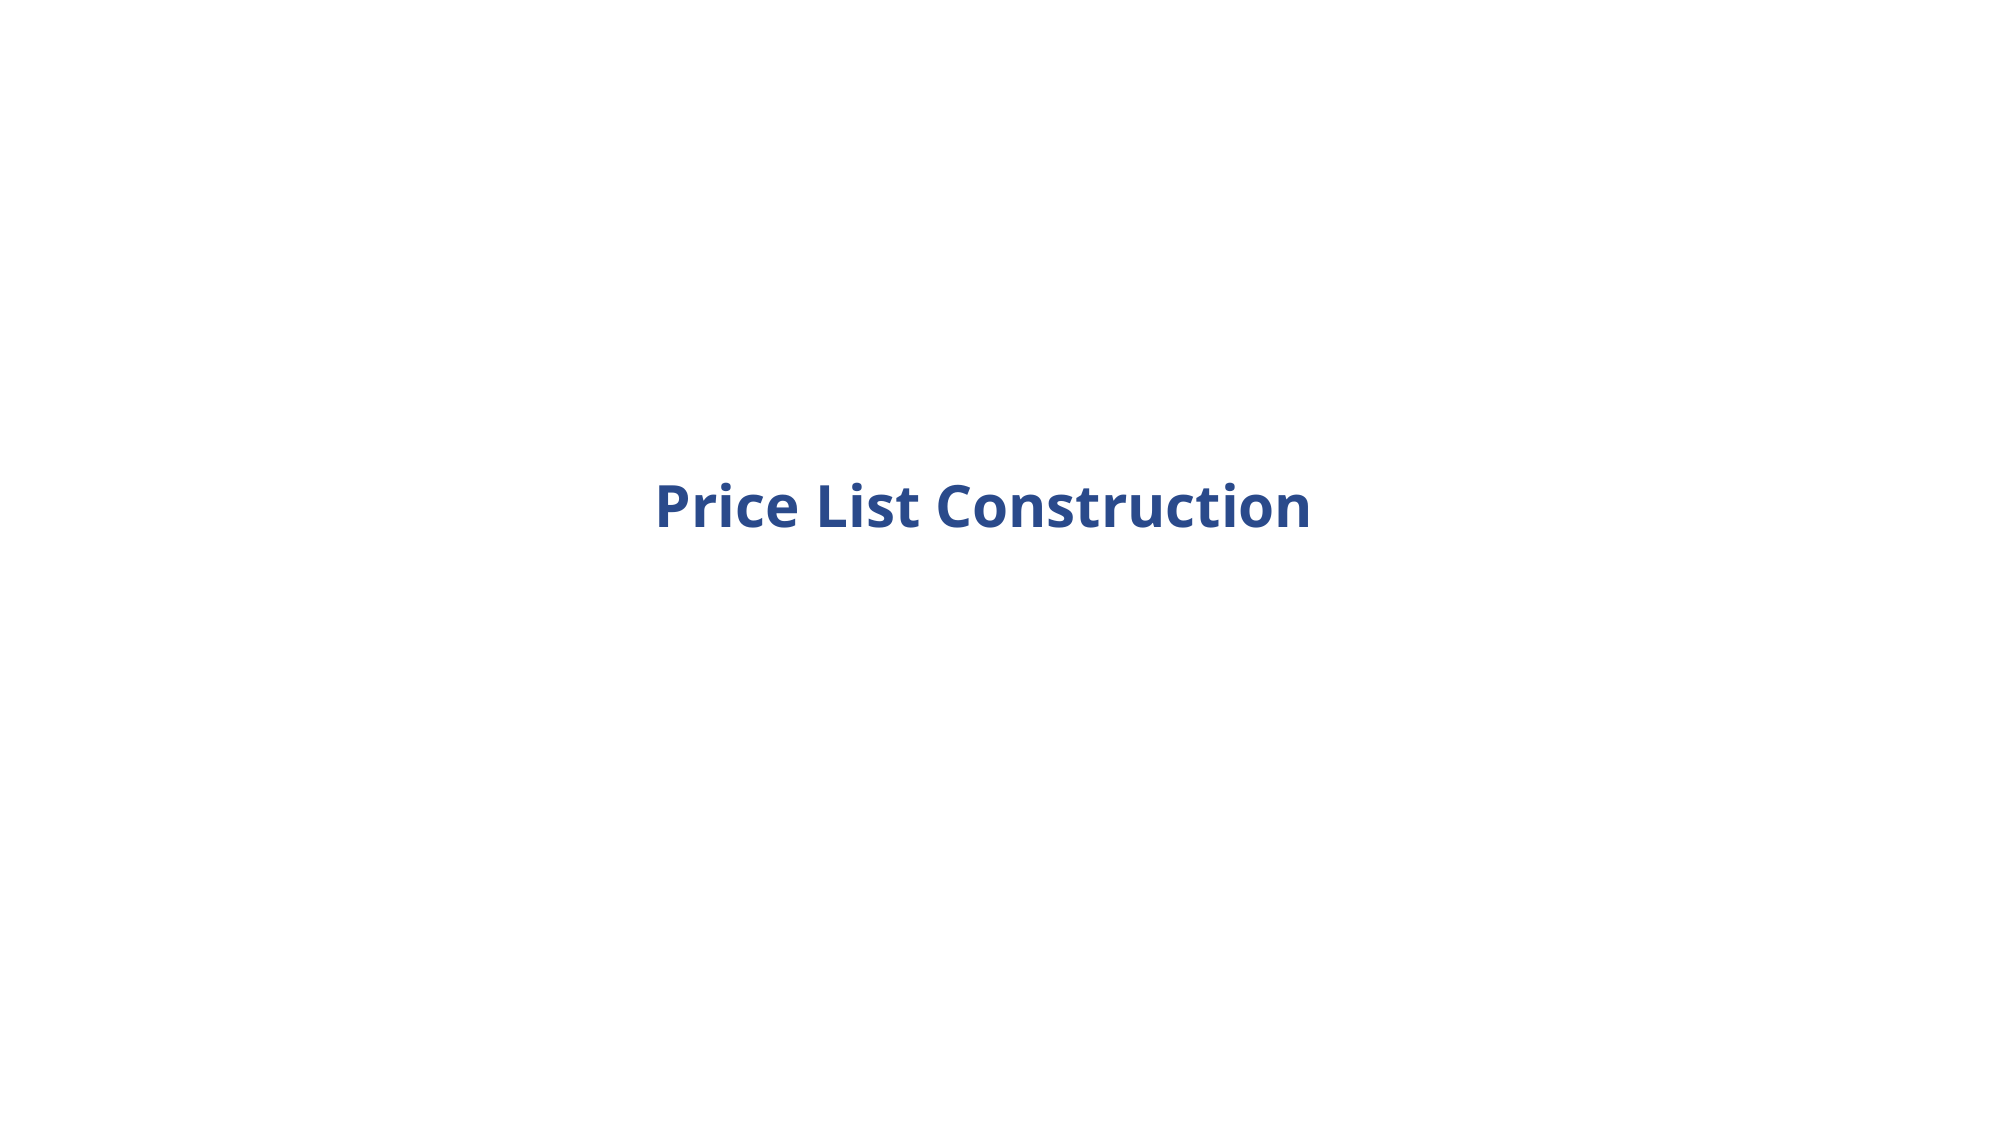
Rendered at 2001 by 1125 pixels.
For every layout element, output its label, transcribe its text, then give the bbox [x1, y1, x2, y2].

text_box Price List Construction [480, 461, 1518, 547]
